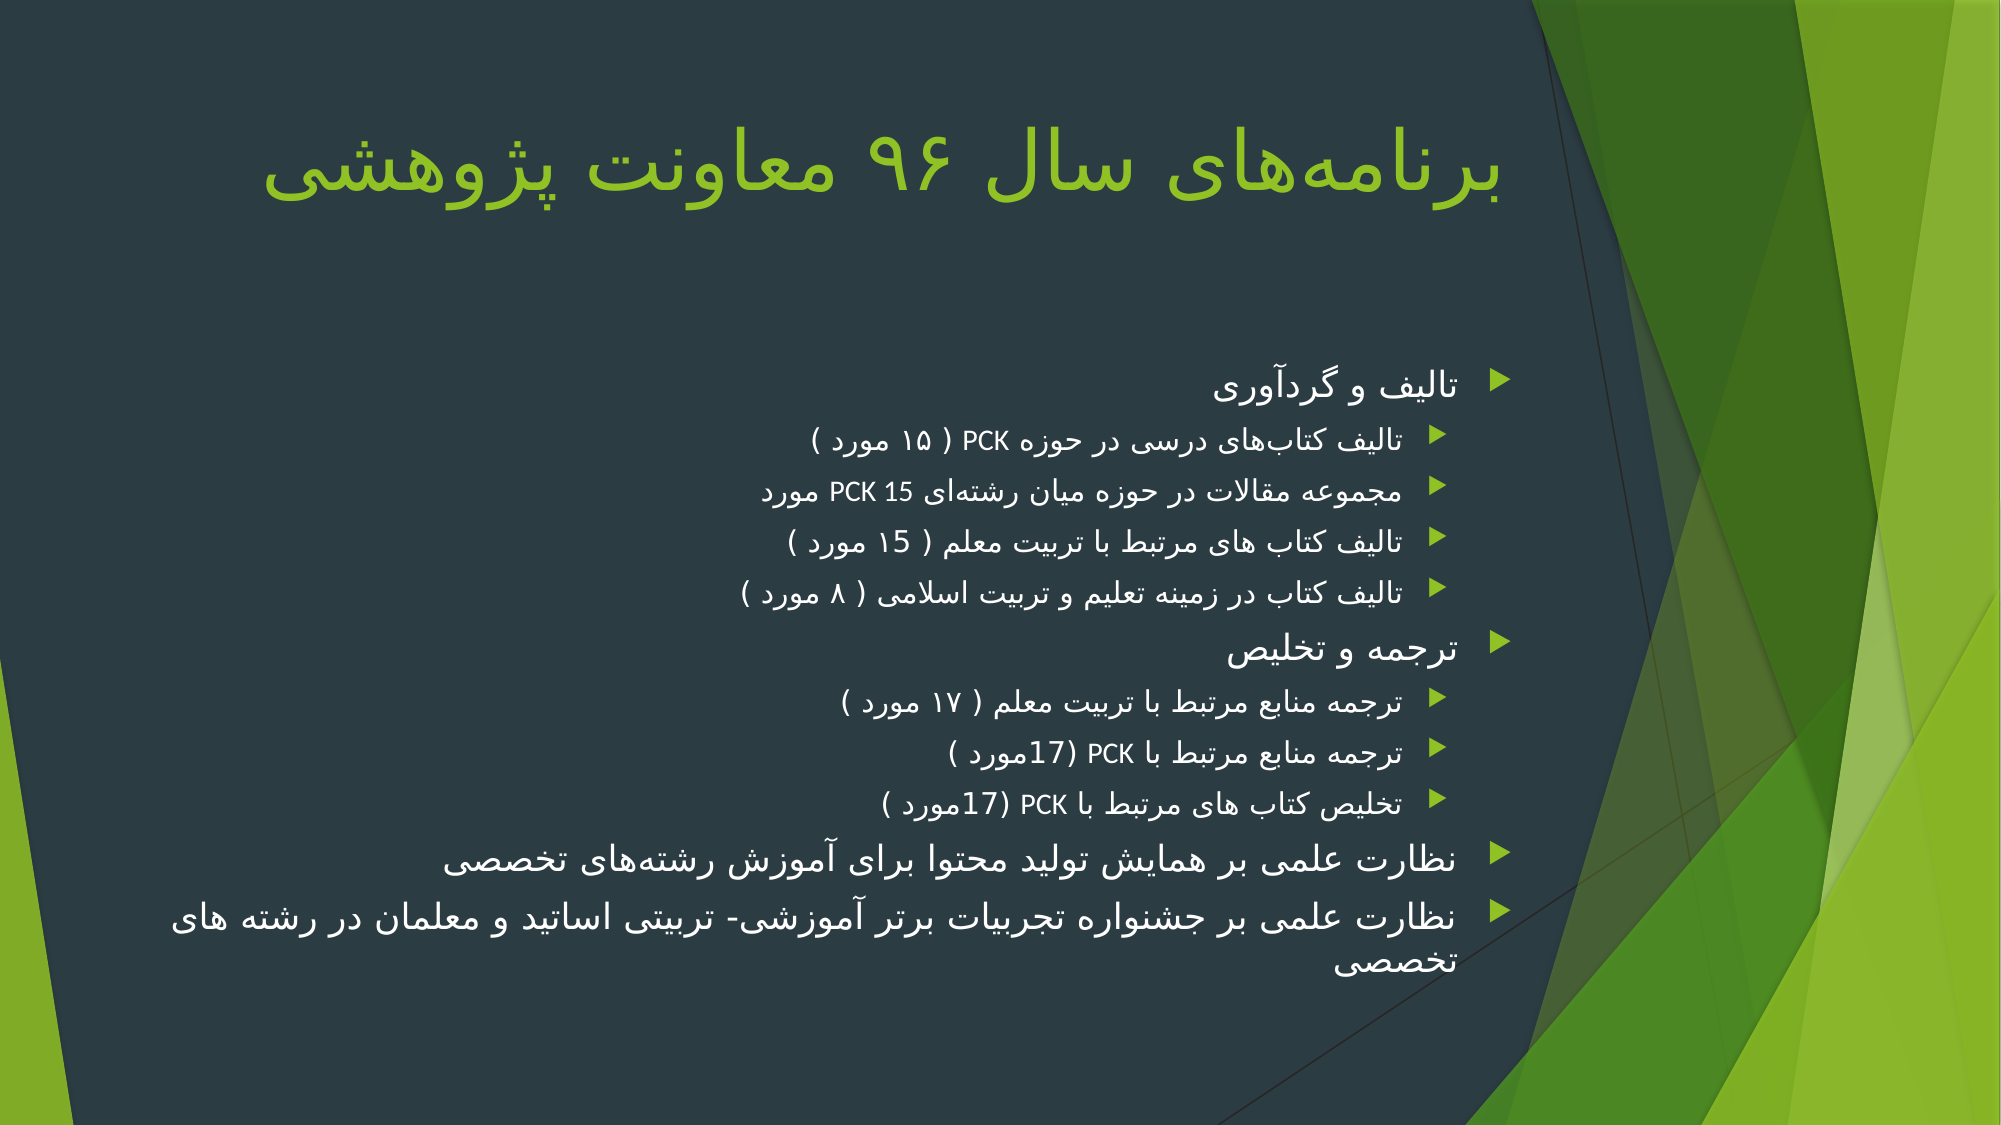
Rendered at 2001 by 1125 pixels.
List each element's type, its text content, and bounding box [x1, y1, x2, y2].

list تالیف و گردآوری تالیف کتاب‌های درسی در حوزه PCK ( ۱۵ مورد ) مجموعه مقالات در حوزه میان رشته‌ای PCK 15 مورد تالیف کتاب های مرتبط با تربیت معلم (‌ ۱5 مورد ) تالیف کتاب‌ در زمینه تعلیم و تربیت اسلامی (‌ ۸ مورد ) ترجمه و تخلیص ترجمه منابع مرتبط با تربیت معلم ( ۱۷ مورد ) ترجمه منابع مرتبط با PCK (17مورد ) تخلیص کتاب های مرتبط با PCK (17مورد ) نظارت علمی بر همایش تولید محتوا برای آموزش رشته‌های تخصصی نظارت علمی بر جشنواره تجربیات برتر آموزشی- تربیتی اساتید و معلمان در رشته های تخصصی [111, 354, 1522, 992]
title برنامه‌های سال ۹۶ معاونت پژوهشی [111, 99, 1522, 317]
